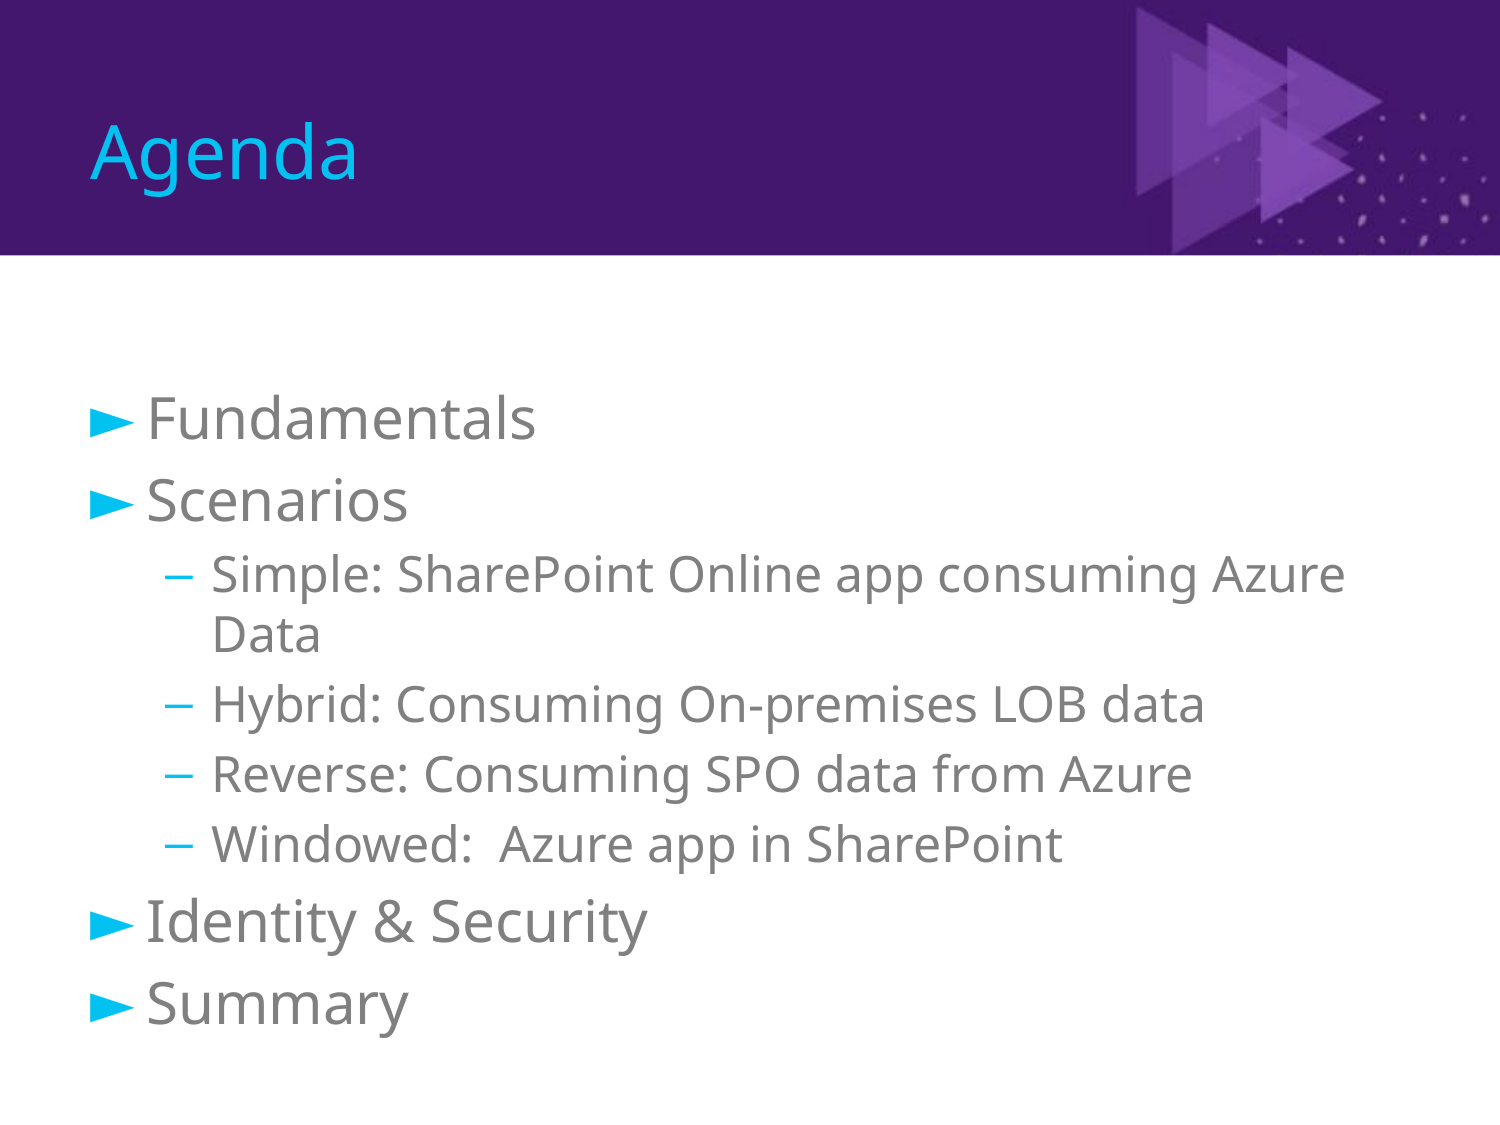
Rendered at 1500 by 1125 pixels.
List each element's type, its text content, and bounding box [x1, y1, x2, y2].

title Agenda [75, 56, 1425, 244]
picture [0, 0, 1500, 255]
list Fundamentals Scenarios Simple: SharePoint Online app consuming Azure Data Hybrid: Consuming On-premises LOB data Reverse: Consuming SPO data from Azure Windowed: Azure app in SharePoint Identity & Security Summary [75, 373, 1425, 1005]
